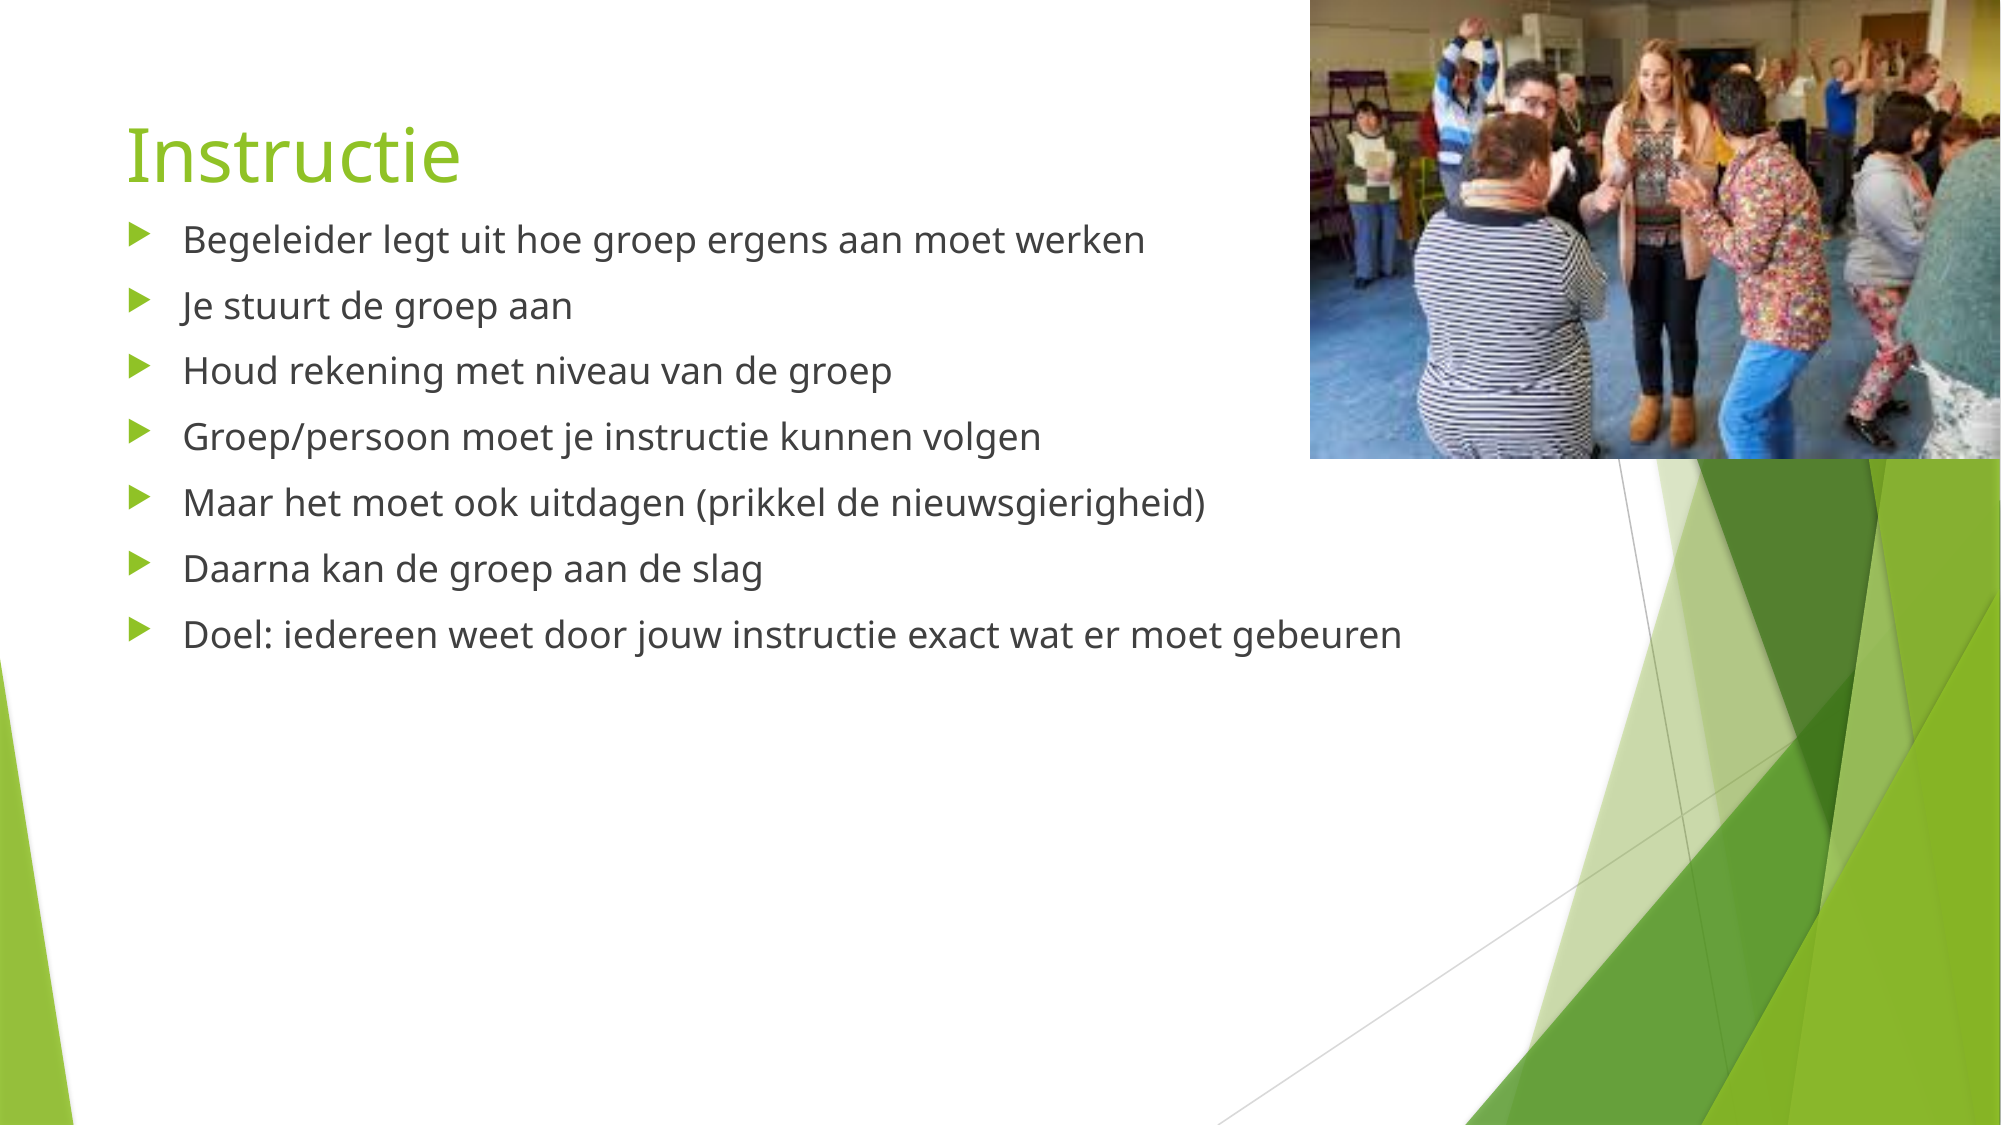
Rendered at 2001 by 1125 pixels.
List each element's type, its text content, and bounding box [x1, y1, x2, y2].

title Instructie [111, 99, 1305, 208]
list Begeleider legt uit hoe groep ergens aan moet werken Je stuurt de groep aan Houd rekening met niveau van de groep Groep/persoon moet je instructie kunnen volgen Maar het moet ook uitdagen (prikkel de nieuwsgierigheid) Daarna kan de groep aan de slag Doel: iedereen weet door jouw instructie exact wat er moet gebeuren [111, 208, 1522, 845]
picture [1310, 0, 2000, 460]
